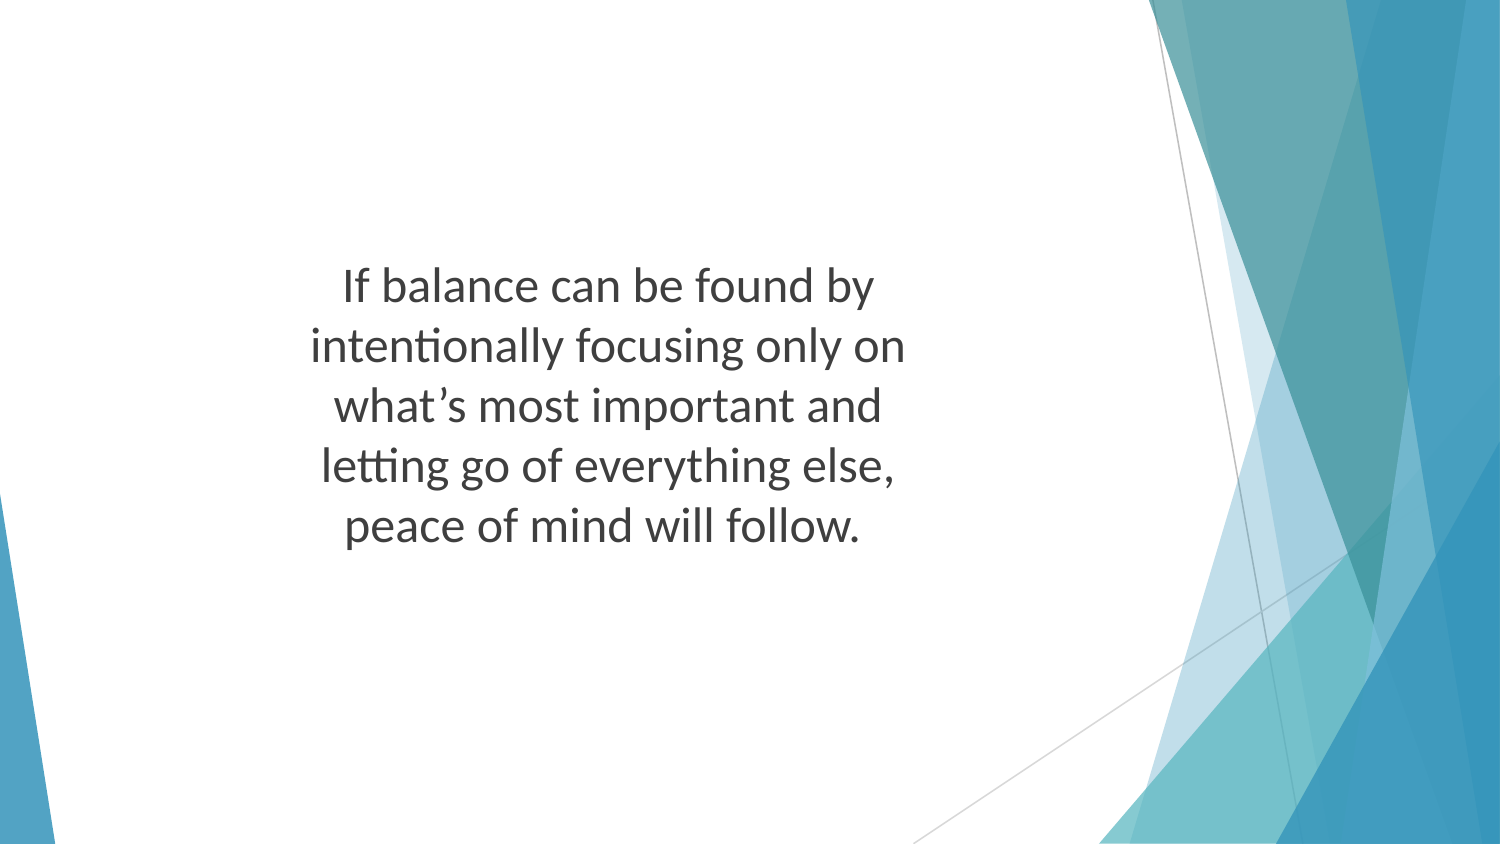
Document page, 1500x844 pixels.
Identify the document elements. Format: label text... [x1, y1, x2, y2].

list If balance can be found by intentionally focusing only on what’s most important and letting go of everything else, peace of mind will follow. [253, 244, 963, 599]
